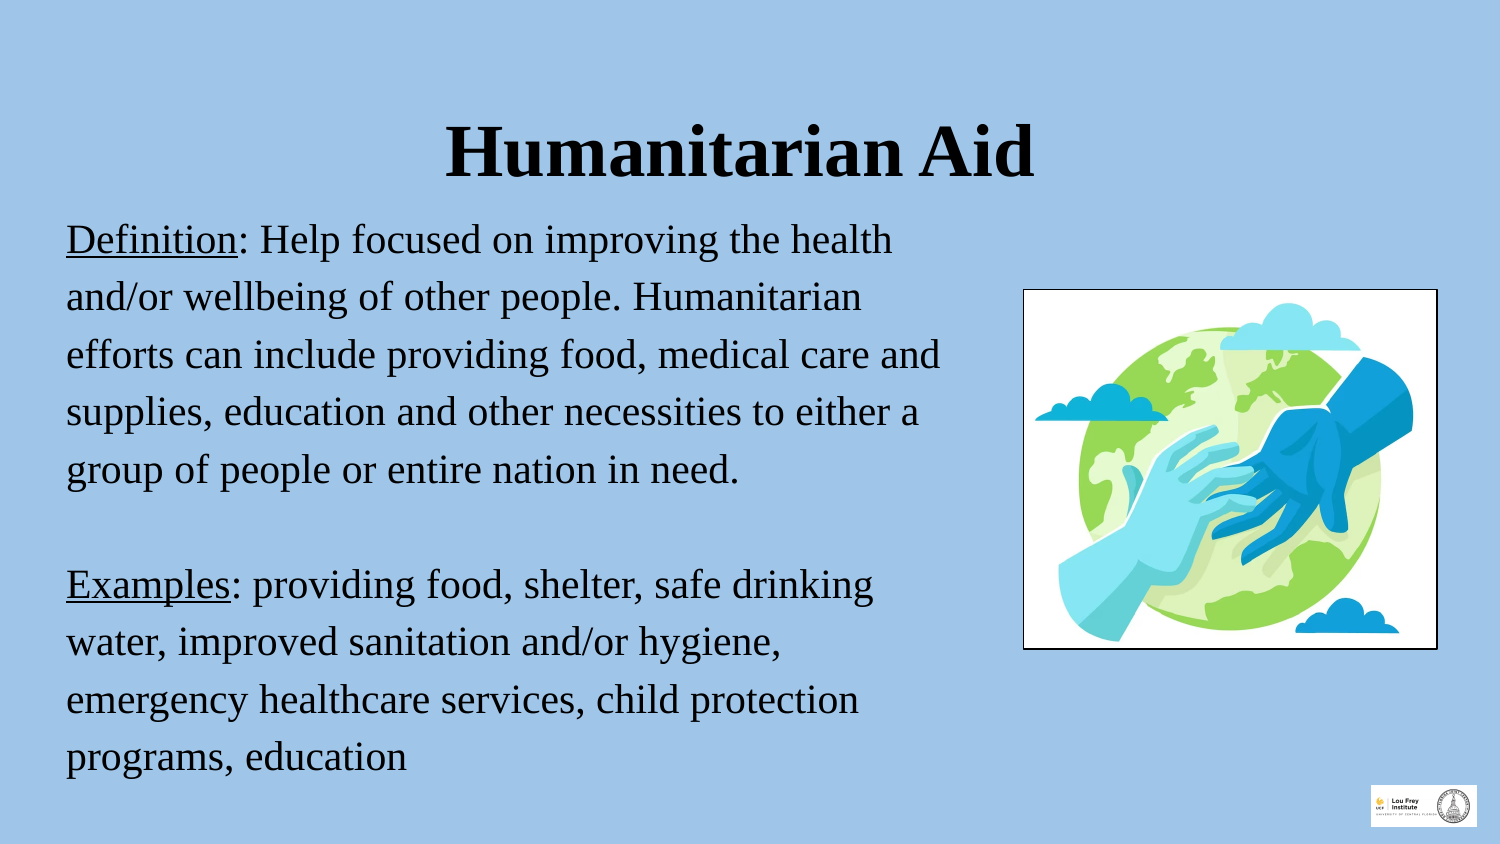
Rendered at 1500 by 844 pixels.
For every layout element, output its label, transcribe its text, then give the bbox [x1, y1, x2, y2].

title Humanitarian Aid [51, 72, 1449, 167]
list Definition: Help focused on improving the health and/or wellbeing of other people. Humanitarian efforts can include providing food, medical care and supplies, education and other necessities to either a group of people or entire nation in need. Examples: providing food, shelter, safe drinking water, improved sanitation and/or hygiene, emergency healthcare services, child protection programs, education [51, 189, 961, 750]
picture [1023, 290, 1437, 649]
picture [1371, 785, 1478, 827]
